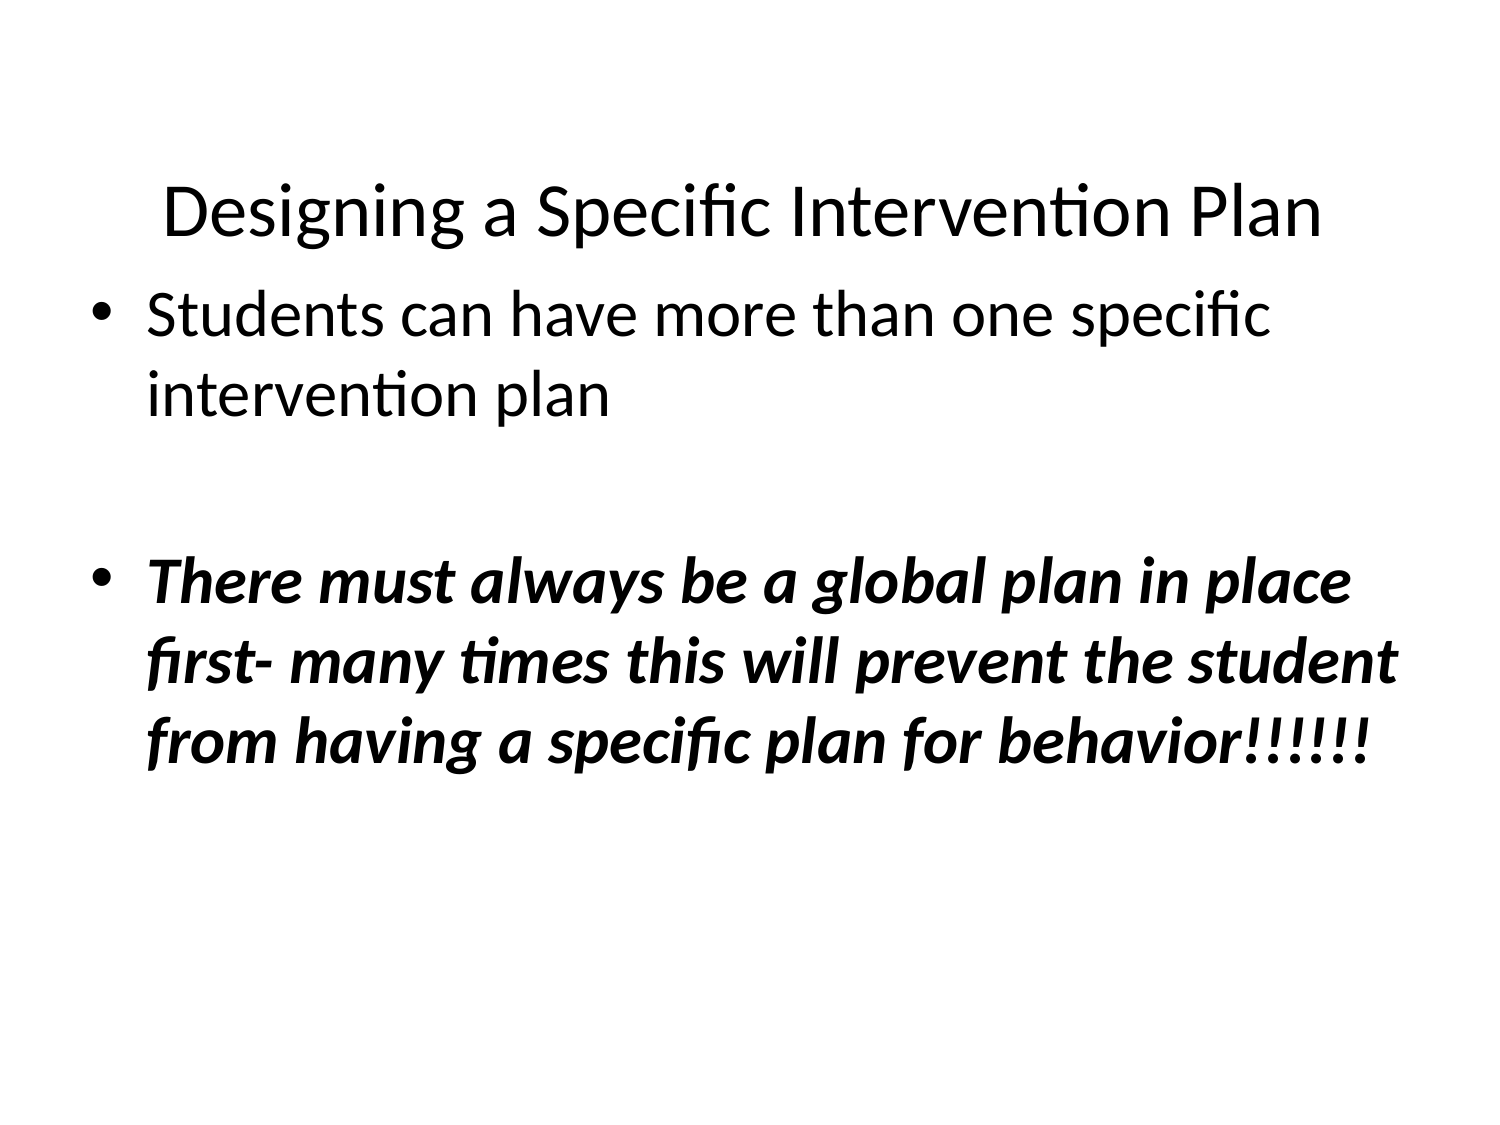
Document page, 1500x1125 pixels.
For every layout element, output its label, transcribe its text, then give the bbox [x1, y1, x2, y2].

title Designing a Specific Intervention Plan [112, 112, 1375, 262]
list Students can have more than one specific intervention plan There must always be a global plan in place first- many times this will prevent the student from having a specific plan for behavior!!!!!! [75, 262, 1425, 1005]
